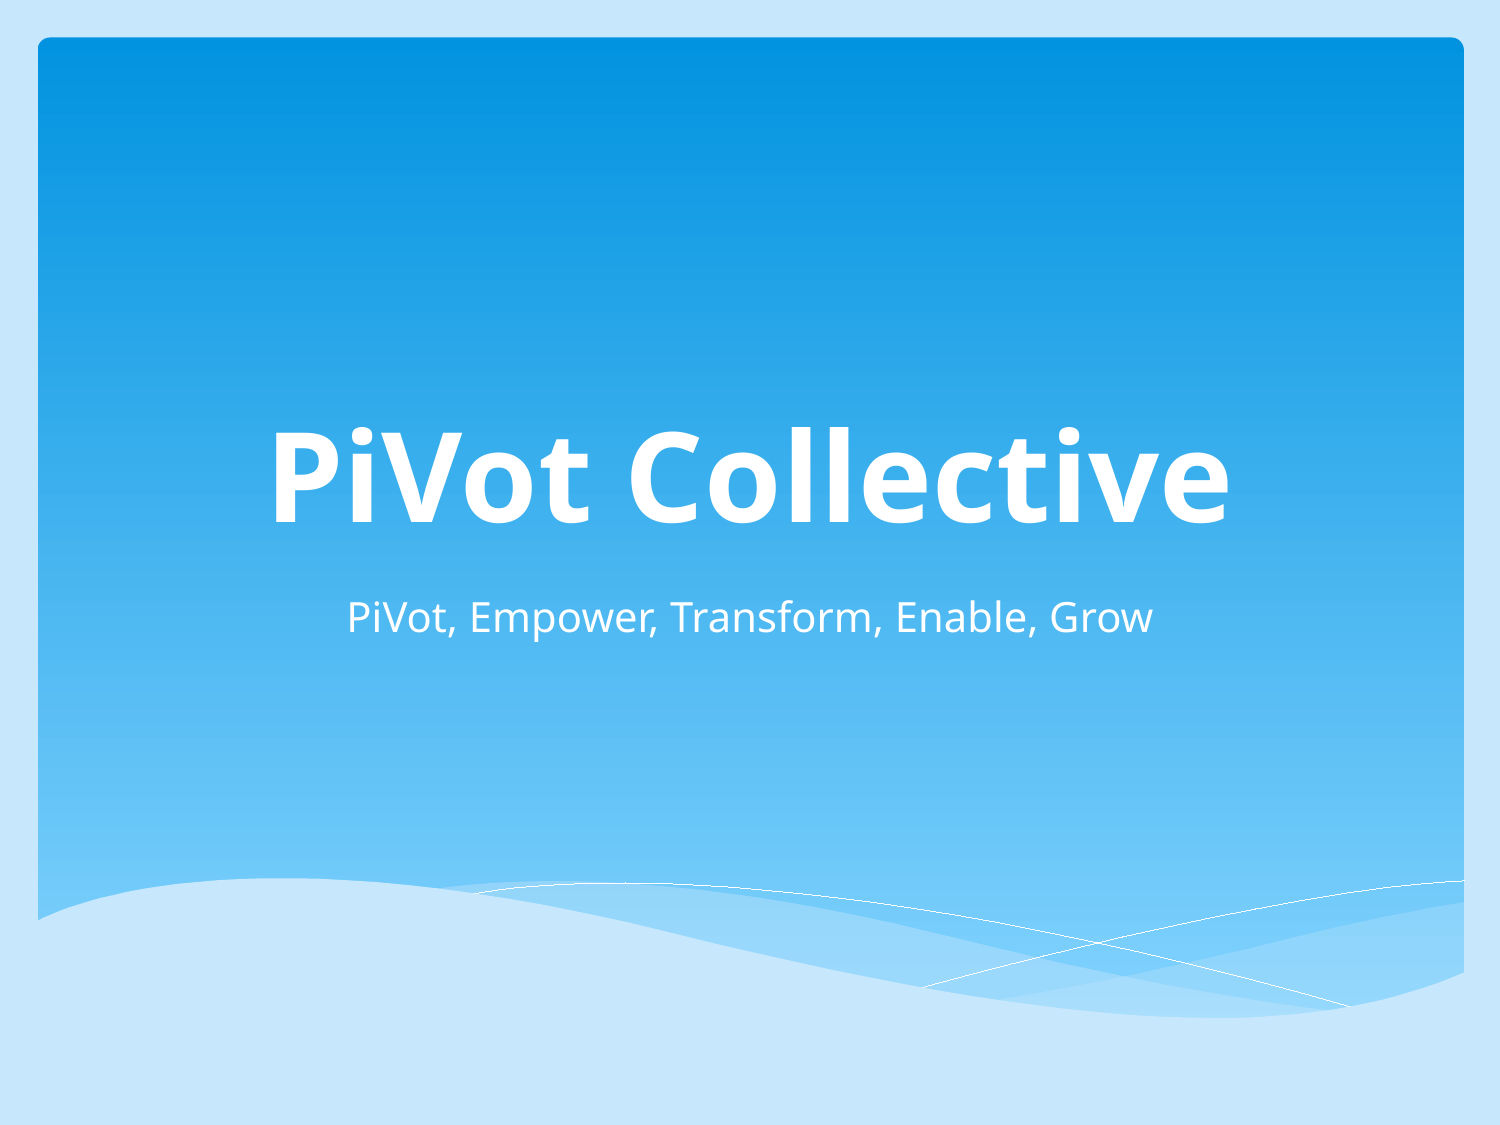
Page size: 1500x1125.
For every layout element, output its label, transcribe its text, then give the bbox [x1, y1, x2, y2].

subtitle PiVot, Empower, Transform, Enable, Grow [225, 583, 1275, 825]
title PiVot Collective [112, 262, 1388, 555]
